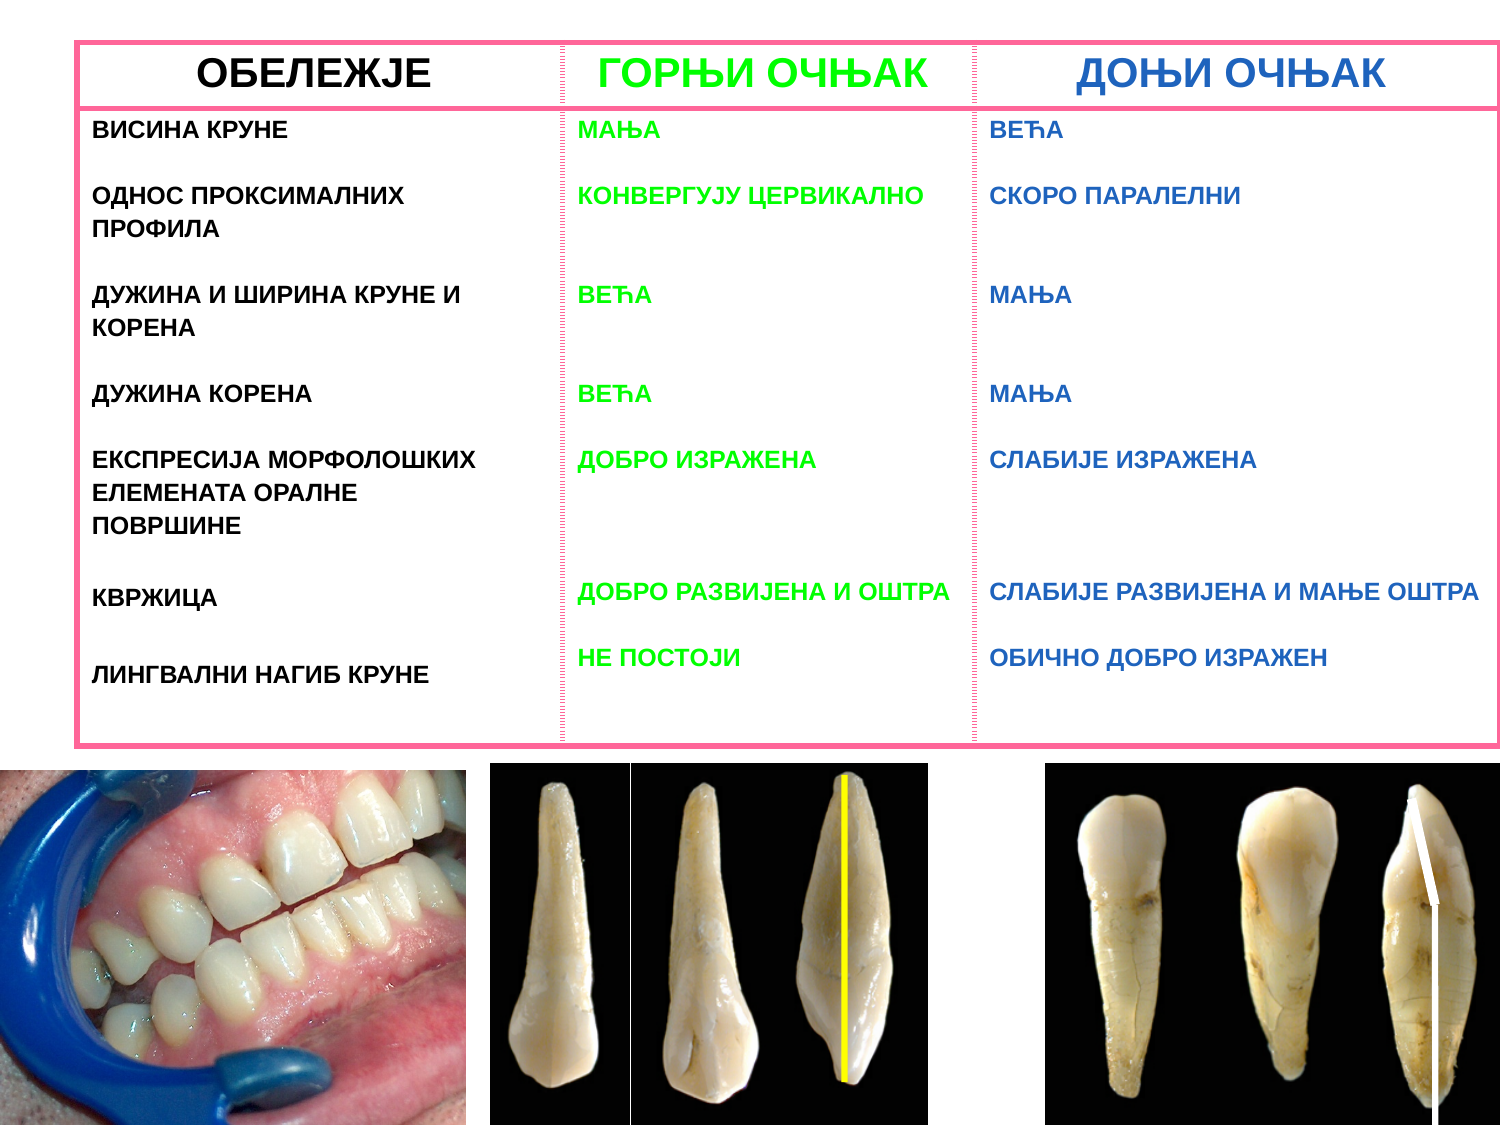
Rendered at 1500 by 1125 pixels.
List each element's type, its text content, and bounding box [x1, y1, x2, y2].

picture [631, 763, 928, 1125]
table_header ДОЊИ ОЧЊАК [974, 45, 1497, 106]
picture [490, 763, 630, 1125]
table_cell ВЕЋА СКОРО ПАРАЛЕЛНИ МАЊА МАЊА СЛАБИЈЕ ИЗРАЖЕНА СЛАБИЈЕ РАЗВИЈЕНА И МАЊЕ ОШТРА ОБИЧНО ДОБРО ИЗРАЖЕН [974, 111, 1497, 743]
picture [1045, 763, 1500, 1125]
table_header ГОРЊИ ОЧЊАК [563, 45, 974, 106]
table_cell МАЊА КОНВЕРГУЈУ ЦЕРВИКАЛНО ВЕЋА ВЕЋА ДОБРО ИЗРАЖЕНА ДОБРО РАЗВИЈЕНА И ОШТРА НЕ ПОСТOЈИ [563, 111, 974, 743]
table_cell ВИСИНА КРУНЕ ОДНОС ПРОКСИМАЛНИХ ПРОФИЛА ДУЖИНА И ШИРИНА КРУНЕ И КОРЕНА ДУЖИНА КОРЕНА ЕКСПРЕСИЈА МОРФОЛОШКИХ ЕЛЕМЕНАТА ОРАЛНЕ ПОВРШИНЕ КВРЖИЦА ЛИНГВАЛНИ НАГИБ КРУНЕ [80, 111, 563, 743]
picture [0, 770, 466, 1125]
table_header ОБЕЛЕЖЈЕ [80, 45, 563, 106]
